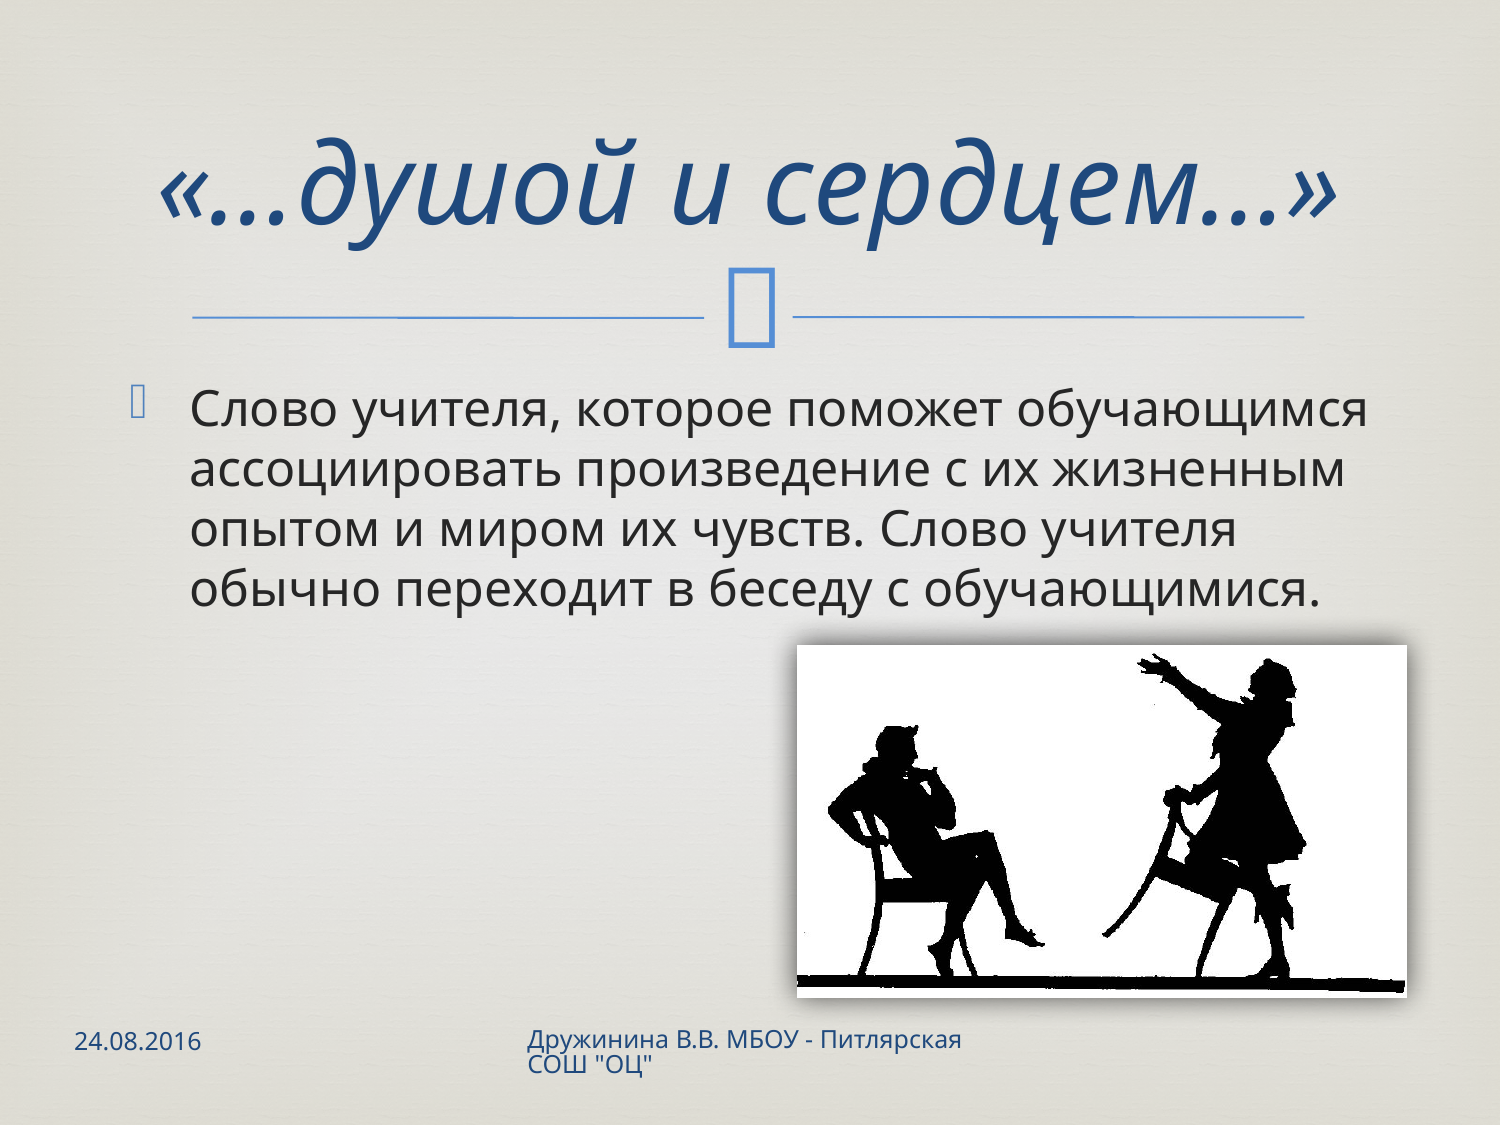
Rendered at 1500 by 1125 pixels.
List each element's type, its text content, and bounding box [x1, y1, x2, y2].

footer Дружинина В.В. МБОУ - Питлярская СОШ "ОЦ" [512, 1010, 988, 1071]
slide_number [59, 1010, 410, 1071]
title «…душой и сердцем…» [112, 93, 1386, 267]
picture [796, 644, 1408, 999]
list Слово учителя, которое помо­жет обучающимся ассоциировать произведение с их жизненным опытом и миром их чувств. Слово учителя обычно переходит в беседу с обучающимися. [114, 368, 1386, 1005]
